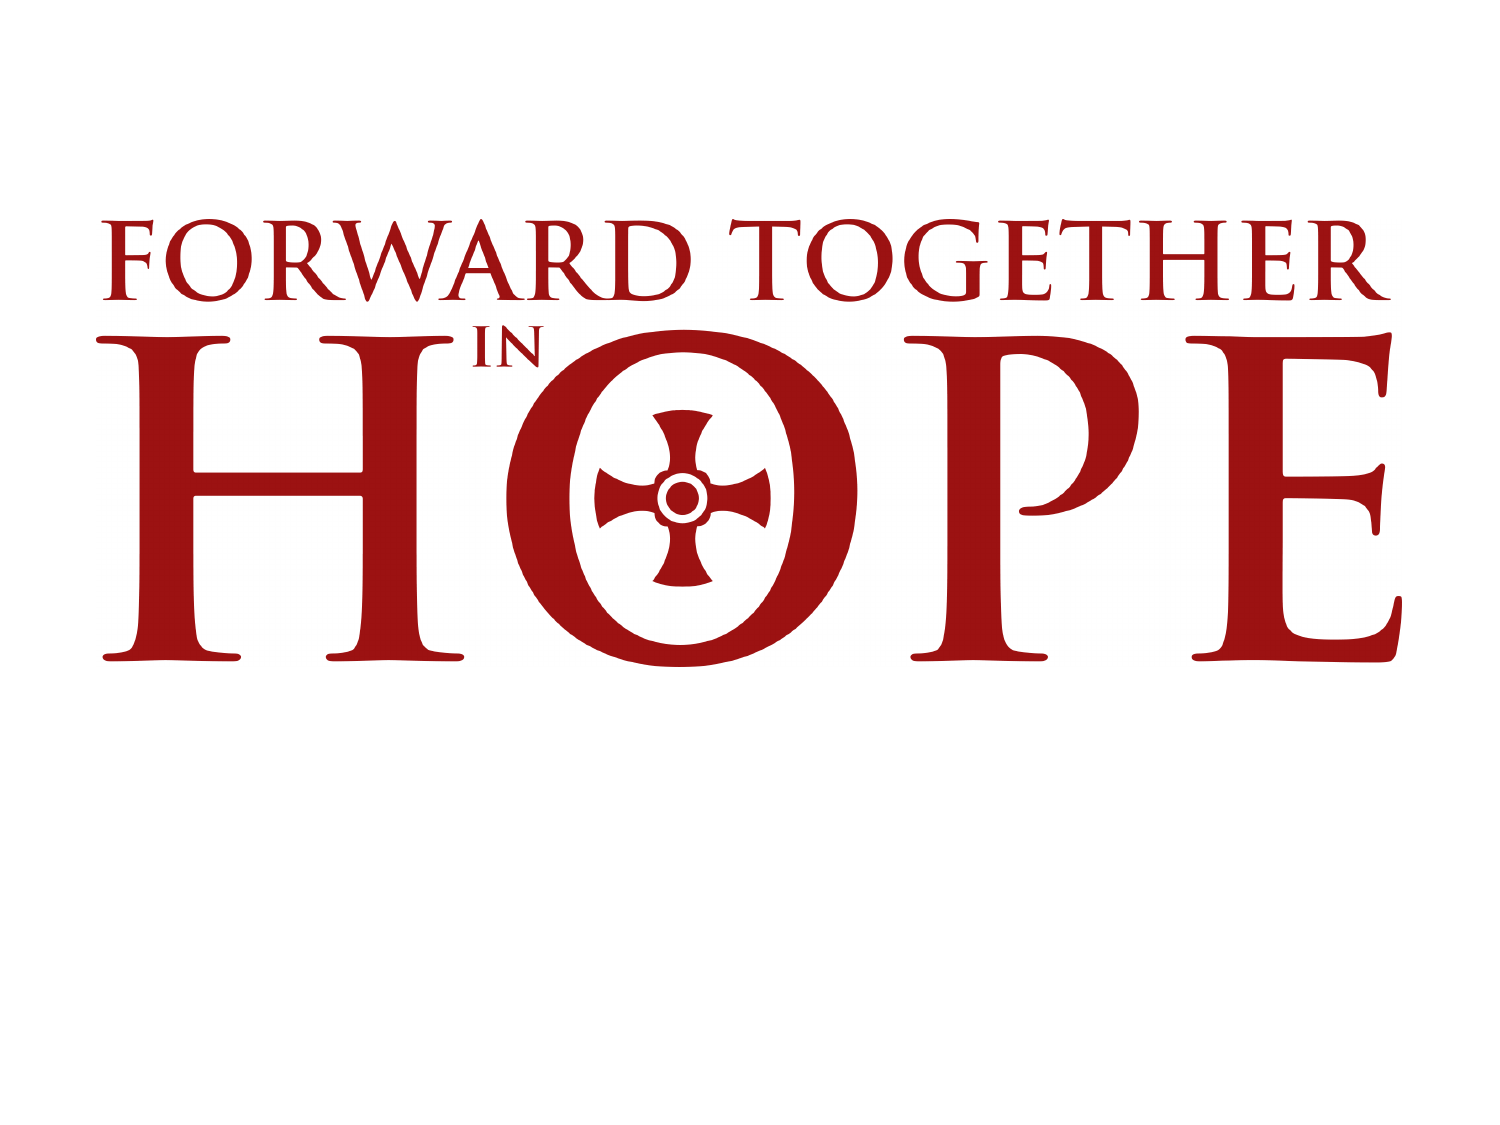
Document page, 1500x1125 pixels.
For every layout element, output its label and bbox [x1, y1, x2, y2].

picture [95, 219, 1403, 667]
